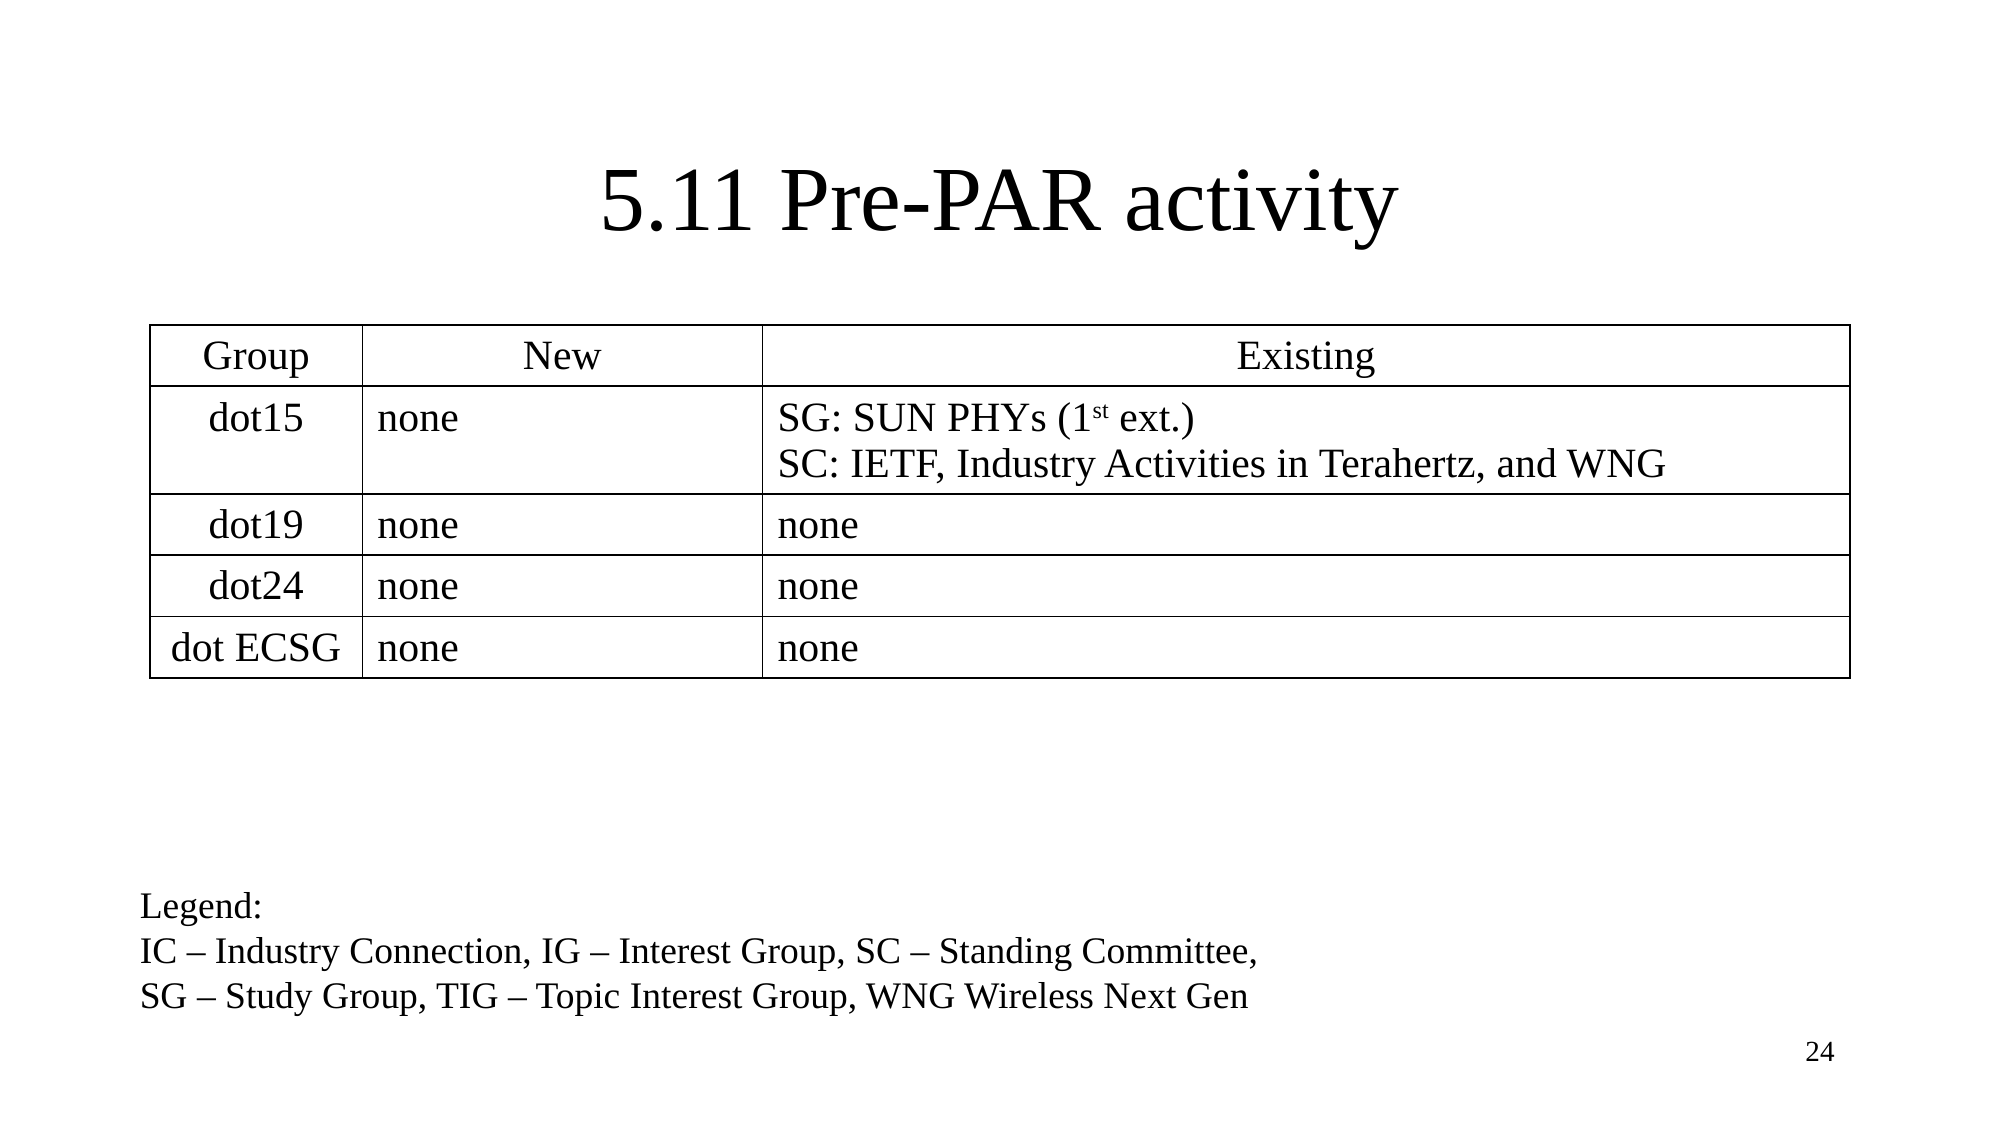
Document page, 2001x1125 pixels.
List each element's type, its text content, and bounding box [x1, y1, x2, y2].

table_cell none [363, 387, 762, 493]
title 5.11 Pre-PAR activity [149, 99, 1851, 288]
table_cell dot ECSG [151, 617, 362, 677]
table_cell none [363, 495, 762, 554]
table_cell none [363, 617, 762, 677]
table_header Existing [763, 326, 1849, 385]
table_cell none [763, 617, 1849, 677]
table_cell dot19 [151, 495, 362, 554]
table_cell dot24 [151, 556, 362, 616]
table_header Group [151, 326, 362, 385]
table_cell none [363, 556, 762, 616]
table_cell SG: SUN PHYs (1st ext.) SC: IETF, Industry Activities in Terahertz, and WNG [763, 387, 1849, 493]
table_cell none [763, 556, 1849, 616]
table_header New [363, 326, 762, 385]
text_box Legend: IC – Industry Connection, IG – Interest Group, SC – Standing Committee, SG – Study Group, TIG – Topic Interest Group, WNG Wireless Next Gen [124, 873, 1274, 1024]
table_cell none [763, 495, 1849, 554]
slide_number 24 [1433, 1024, 1851, 1101]
table_cell dot15 [151, 387, 362, 493]
